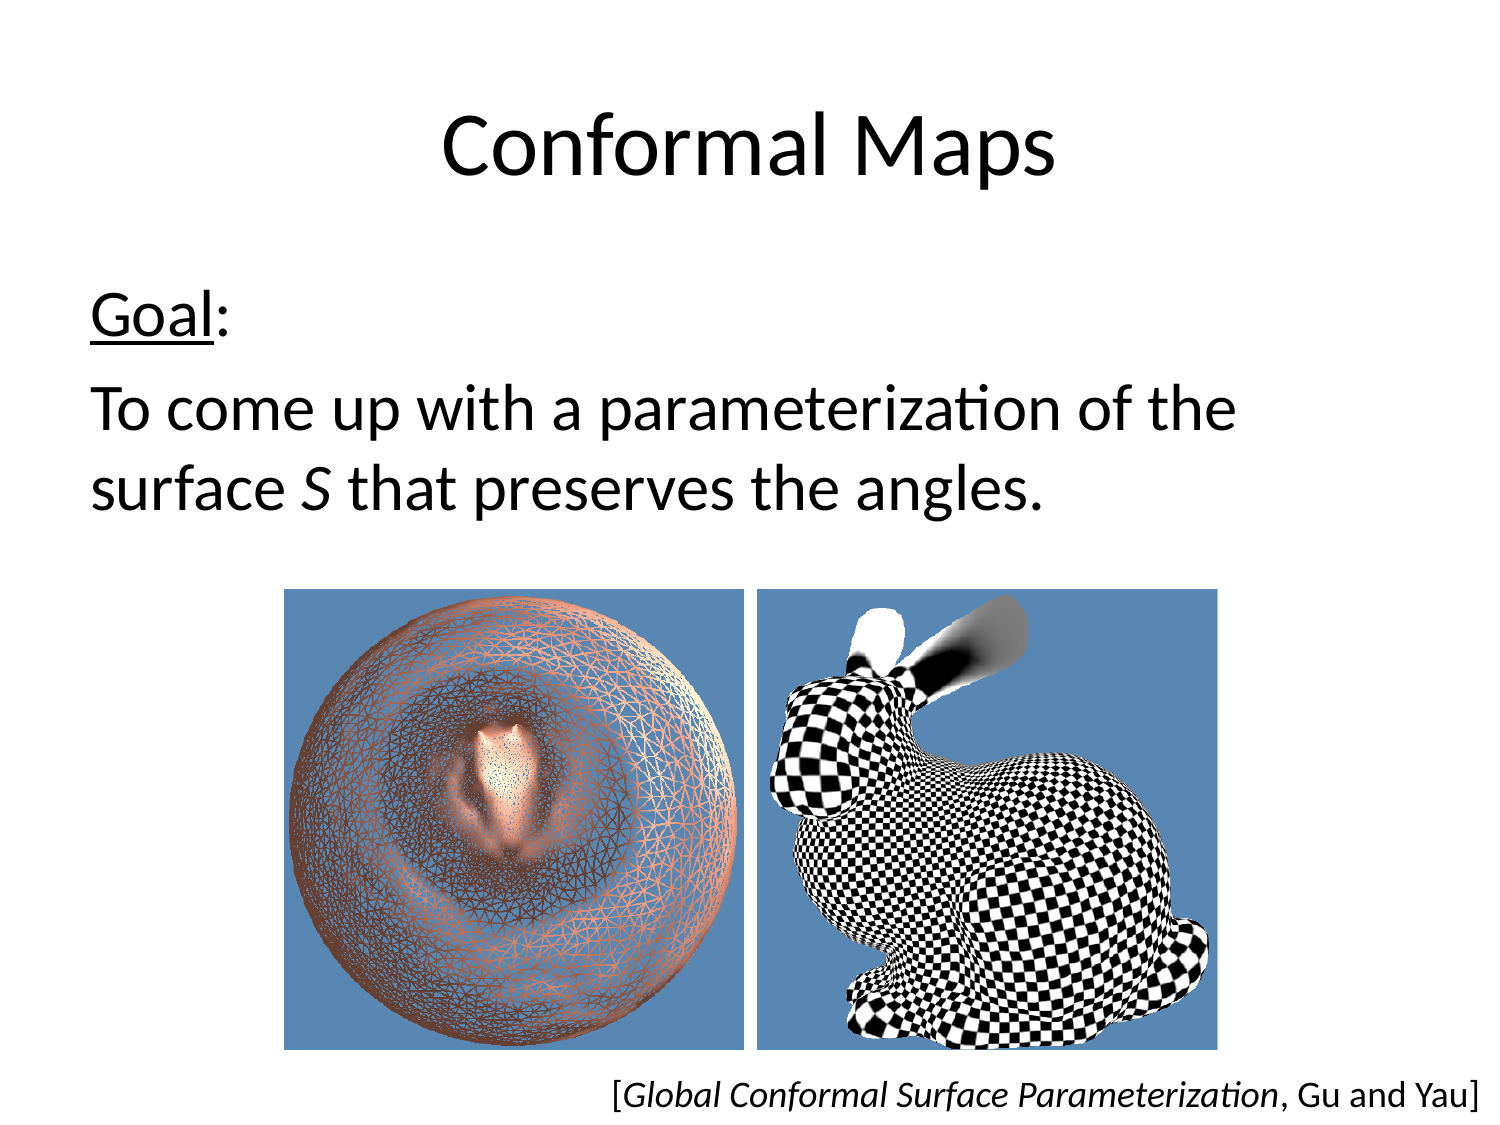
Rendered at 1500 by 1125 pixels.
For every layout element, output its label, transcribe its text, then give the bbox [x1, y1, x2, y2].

title Conformal Maps [75, 45, 1425, 233]
text_box [Global Conformal Surface Parameterization, Gu and Yau] [596, 1062, 1496, 1123]
list Goal: To come up with a parameterization of the surface S that preserves the angles. [75, 262, 1425, 1125]
picture [284, 589, 1219, 1051]
